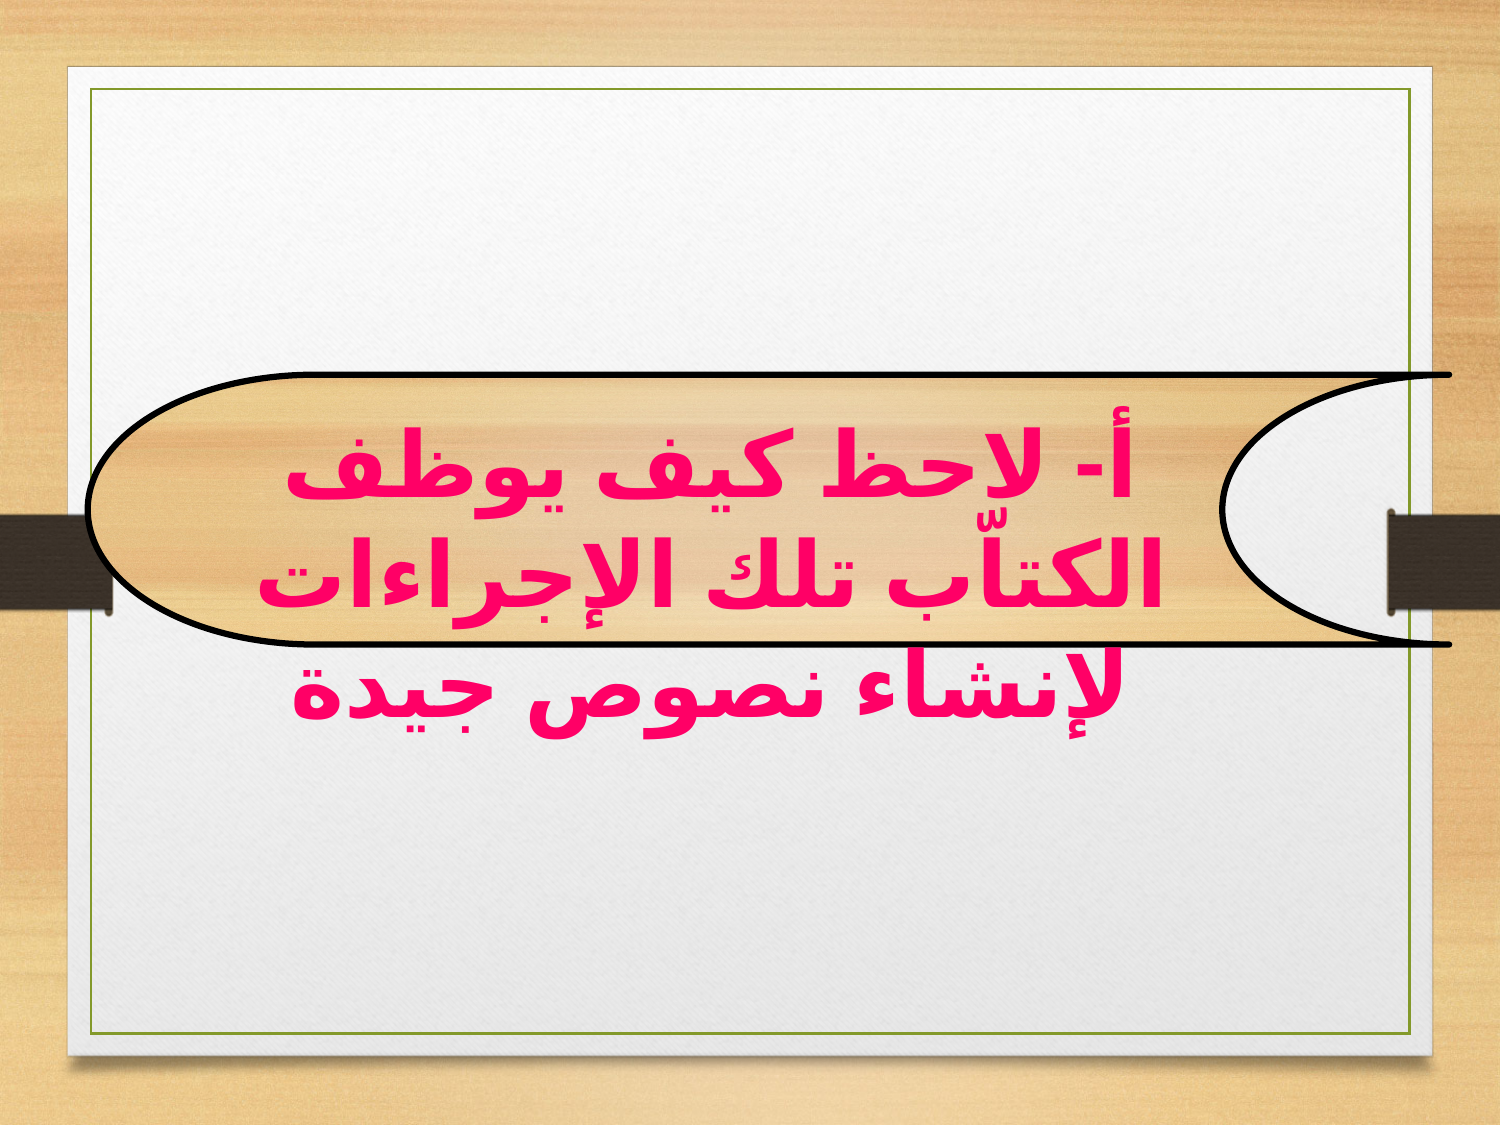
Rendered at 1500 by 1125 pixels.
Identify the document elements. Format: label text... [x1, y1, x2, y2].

picture [0, 0, 1500, 1125]
text_box أ- لاحظ كيف يوظف الكتاّب تلك الإجراءات لإنشاء نصوص جيدة [210, 398, 1212, 743]
text_box [86, 373, 1451, 646]
